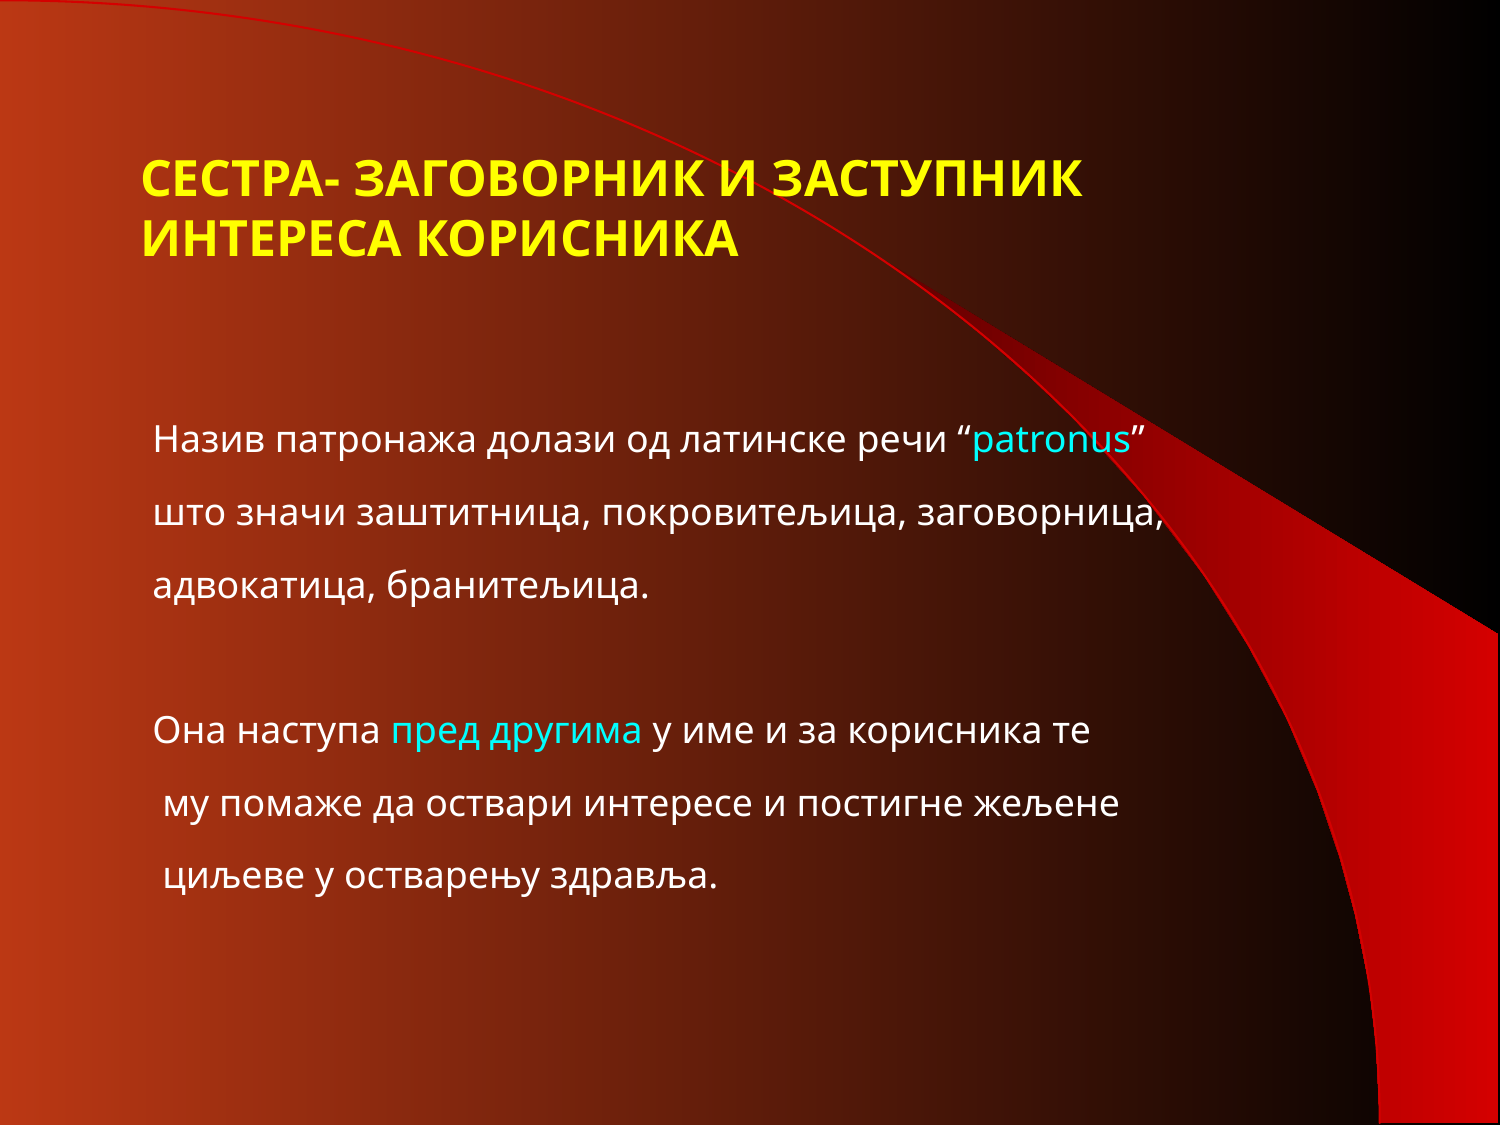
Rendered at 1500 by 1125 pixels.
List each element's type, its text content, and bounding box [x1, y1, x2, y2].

list Назив патронажа долази од латинске речи “patronus” што значи заштитница, покровитељица, заговорница, адвокатица, бранитељица. Она наступа пред другима у име и за корисника те му помаже да оствари интересе и постигне жељене циљеве у остварењу здравља. [137, 387, 1338, 950]
title СЕСТРА- ЗАГОВОРНИК И ЗАСТУПНИК ИНТЕРЕСА КОРИСНИКА [124, 99, 1201, 313]
